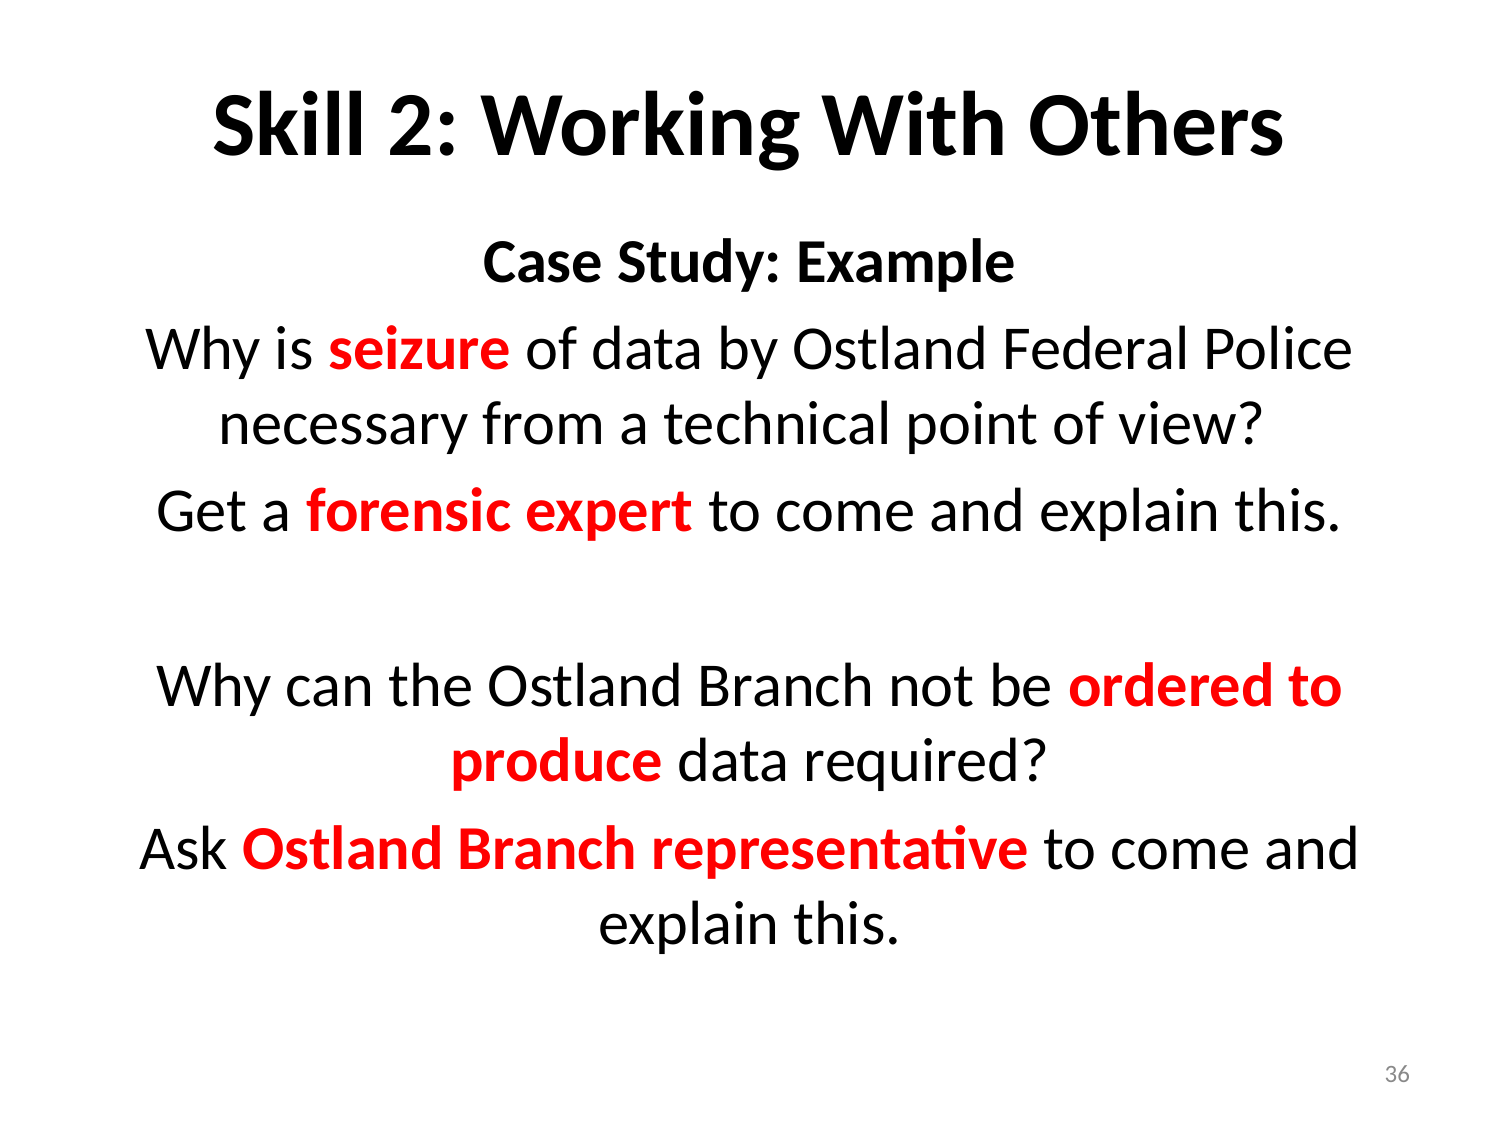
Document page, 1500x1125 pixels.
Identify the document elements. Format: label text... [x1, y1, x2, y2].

text_box Case Study: Example Why is seizure of data by Ostland Federal Police necessary from a technical point of view? Get a forensic expert to come and explain this. Why can the Ostland Branch not be ordered to produce data required? Ask Ostland Branch representative to come and explain this. [55, 212, 1445, 1088]
title Skill 2: Working With Others [75, 24, 1425, 213]
slide_number 36 [1074, 1042, 1425, 1103]
